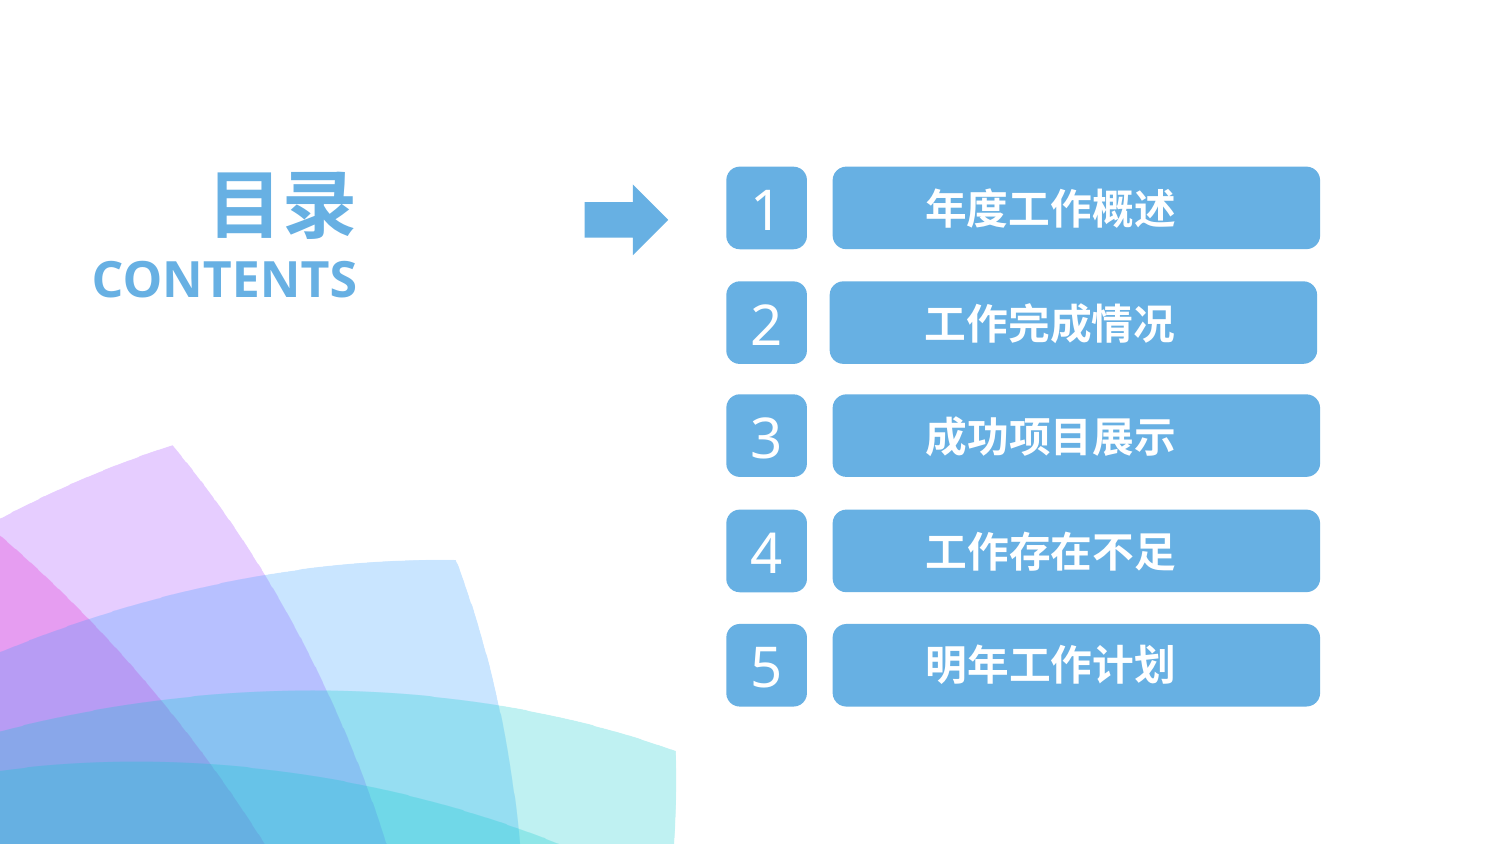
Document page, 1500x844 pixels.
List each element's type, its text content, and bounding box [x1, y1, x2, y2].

text_box 2 [724, 279, 810, 367]
picture [0, 428, 814, 844]
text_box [832, 509, 1321, 593]
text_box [832, 394, 1321, 478]
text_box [829, 281, 1318, 365]
text_box 3 [724, 392, 810, 426]
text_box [832, 623, 1321, 707]
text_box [832, 166, 1321, 250]
text_box 目录 CONTENTS [17, 150, 372, 316]
text_box 1 [724, 164, 810, 252]
text_box [582, 182, 671, 258]
